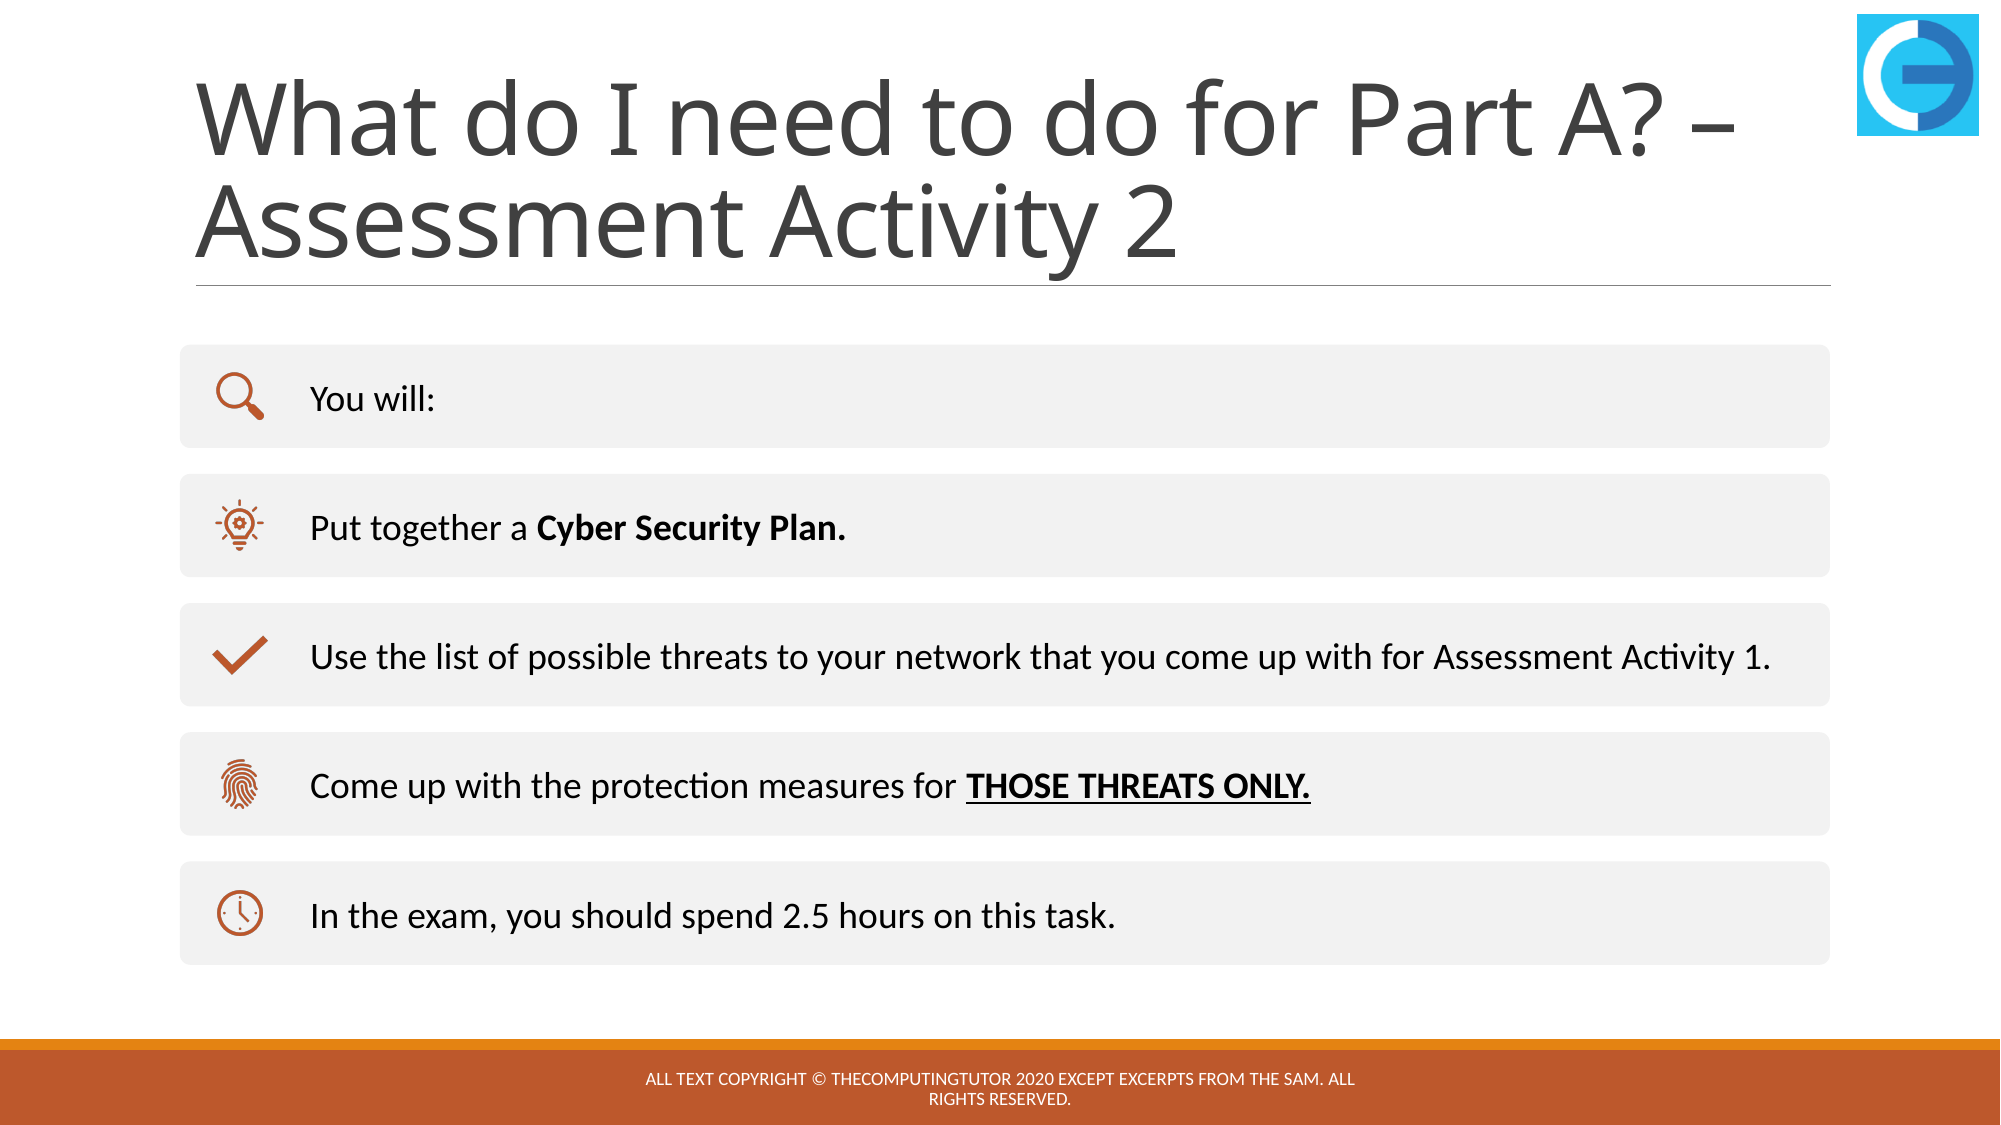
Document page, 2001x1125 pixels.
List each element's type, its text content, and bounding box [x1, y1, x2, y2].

picture [1857, 14, 1979, 136]
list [179, 343, 1831, 966]
footer All text copyright © TheComputingTutor 2020 except excerpts from the SAM. All rights Reserved. [604, 1059, 1396, 1120]
title What do I need to do for Part A? – Assessment Activity 2 [180, 47, 1830, 285]
